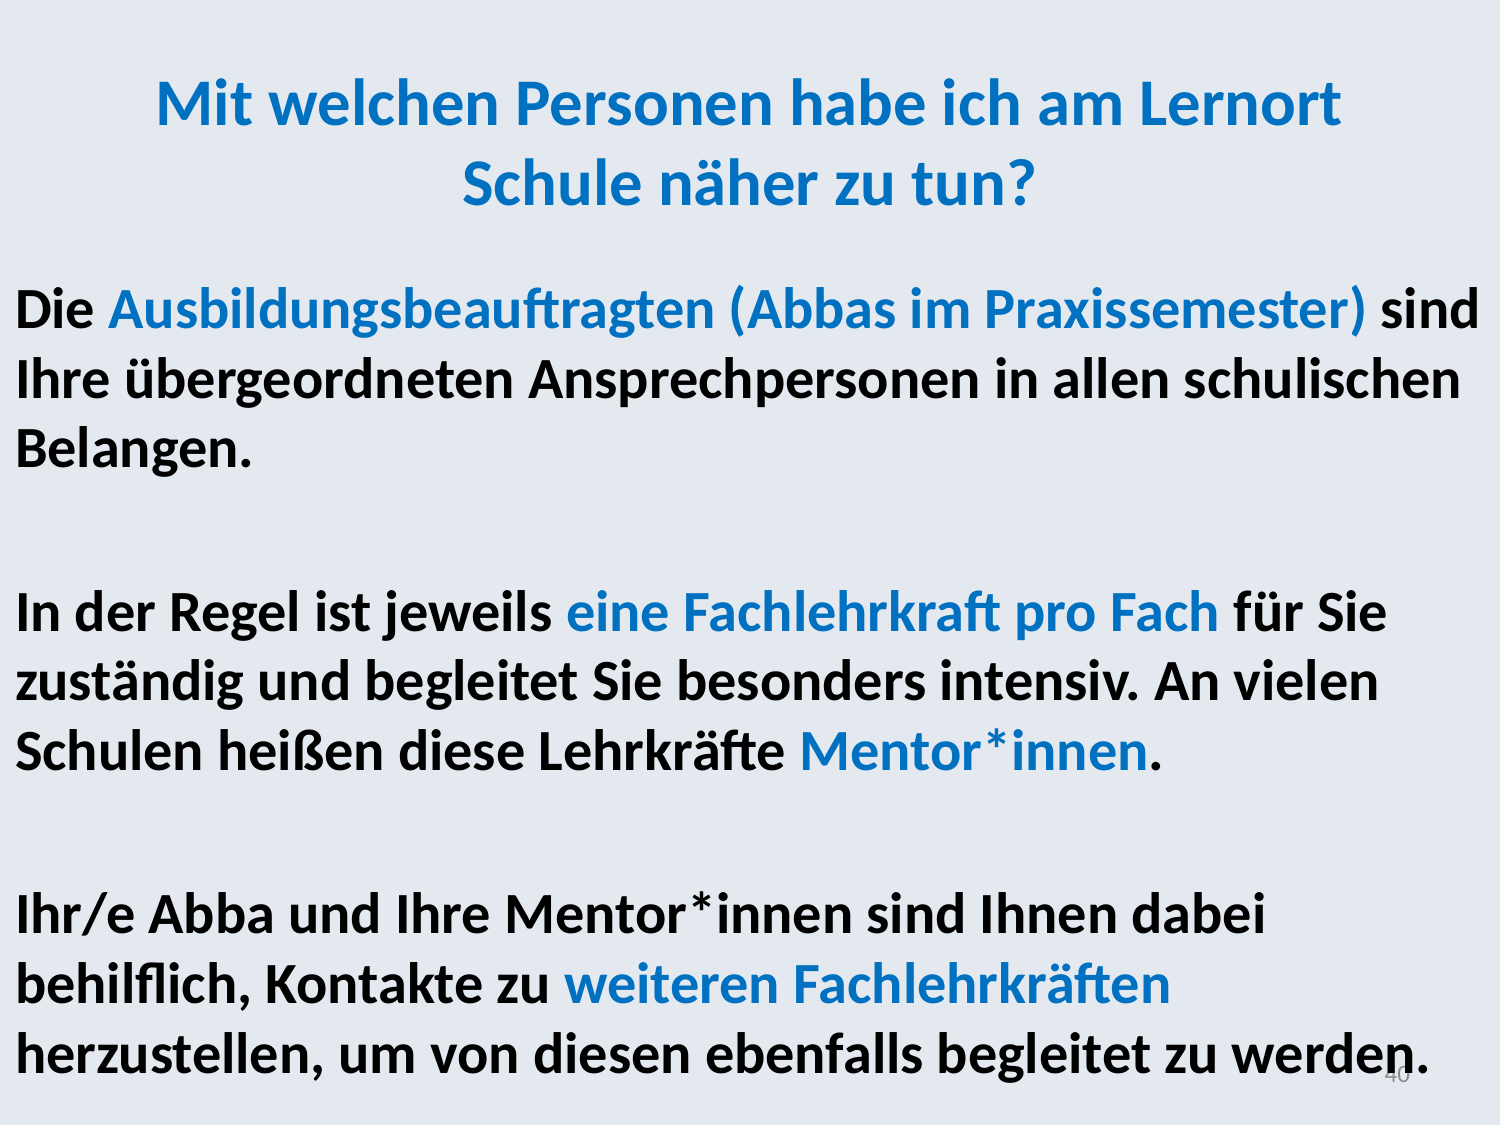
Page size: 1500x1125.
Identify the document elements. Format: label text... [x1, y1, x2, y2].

title Mit welchen Personen habe ich am Lernort Schule näher zu tun? [75, 45, 1425, 233]
slide_number 40 [1074, 1042, 1425, 1103]
list Die Ausbildungsbeauftragten (Abbas im Praxissemester) sind Ihre übergeordneten Ansprechpersonen in allen schulischen Belangen. In der Regel ist jeweils eine Fachlehrkraft pro Fach für Sie zuständig und begleitet Sie besonders intensiv. An vielen Schulen heißen diese Lehrkräfte Mentor*innen. Ihr/e Abba und Ihre Mentor*innen sind Ihnen dabei behilflich, Kontakte zu weiteren Fachlehrkräften herzustellen, um von diesen ebenfalls begleitet zu werden. [0, 262, 1500, 1125]
